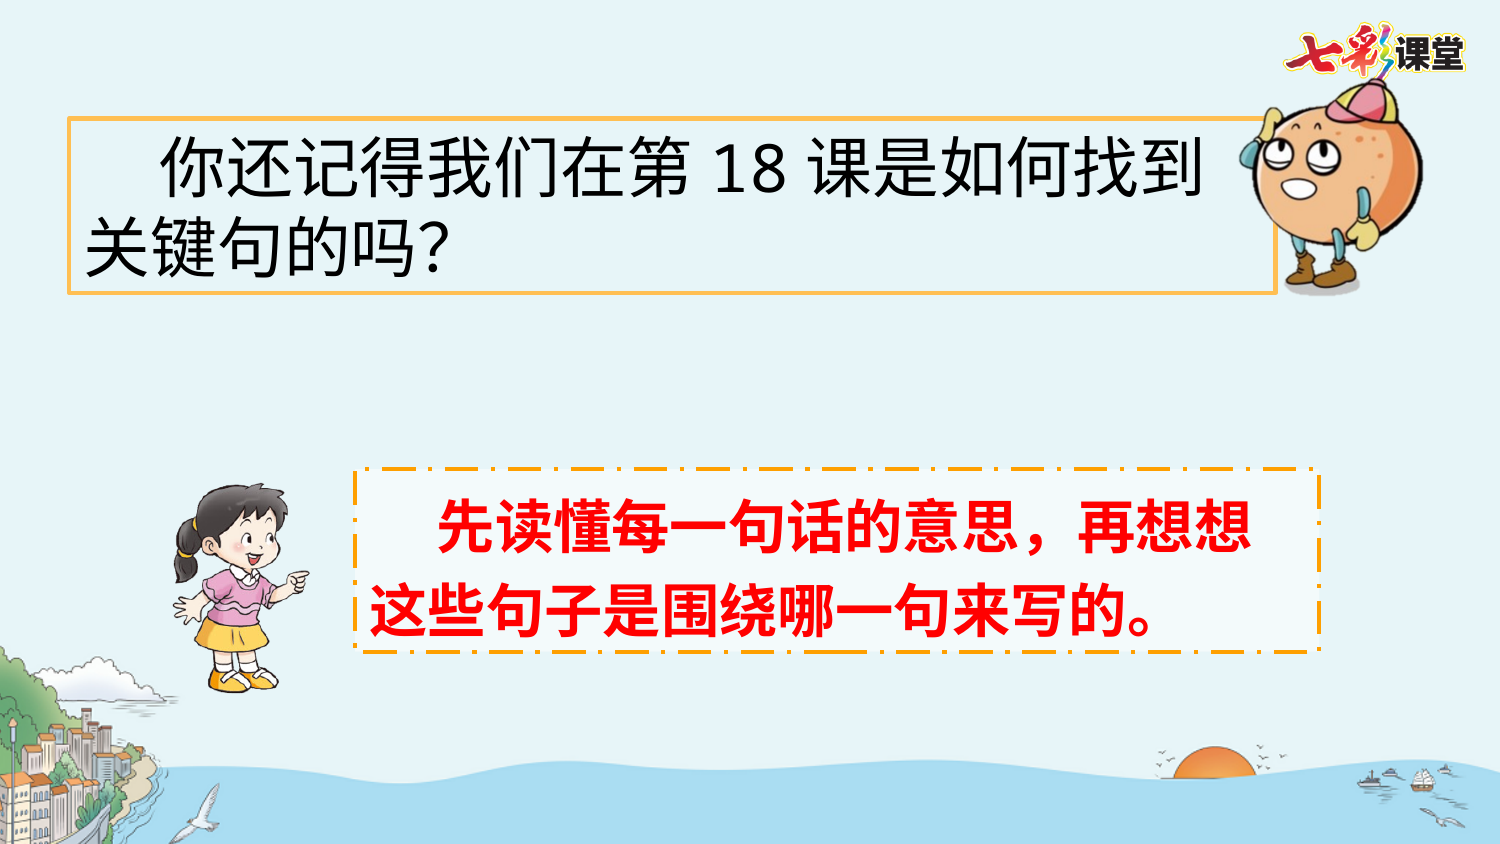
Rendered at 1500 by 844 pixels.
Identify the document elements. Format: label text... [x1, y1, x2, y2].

text_box 你还记得我们在第18课是如何找到关键句的吗？ [67, 116, 1063, 295]
picture [0, 0, 1500, 844]
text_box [159, 468, 1320, 700]
